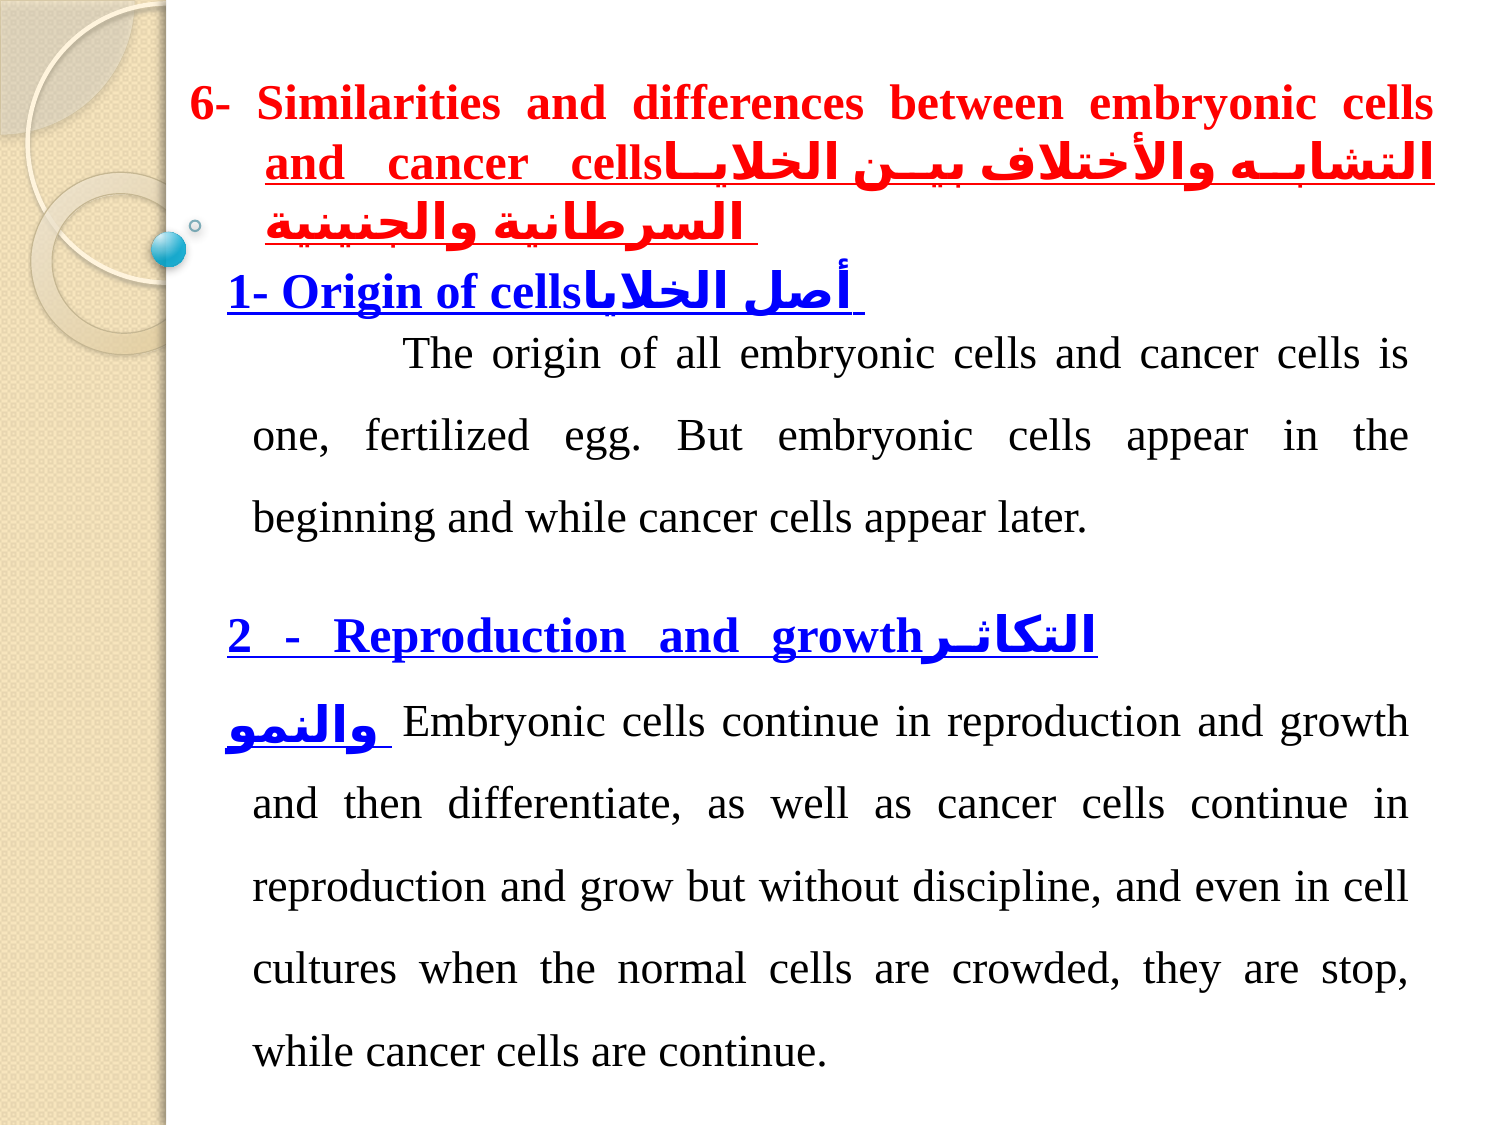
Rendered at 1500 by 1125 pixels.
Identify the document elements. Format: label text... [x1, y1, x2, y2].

text_box The origin of all embryonic cells and cancer cells is one, fertilized egg. But embryonic cells appear in the beginning and while cancer cells appear later. [237, 287, 1425, 550]
text_box 2 - Reproduction and growthالتكاثر والنمو [212, 565, 1113, 761]
text_box Embryonic cells continue in reproduction and growth and then differentiate, as well as cancer cells continue in reproduction and grow but without discipline, and even in cell cultures when the normal cells are crowded, they are stop, while cancer cells are continue. [237, 655, 1425, 1083]
text_box 1- Origin of cellsأصل الخلايا [212, 221, 1100, 327]
text_box 6- Similarities and differences between embryonic cells and cancer cellsالتشابه والأختلاف بين الخلايا السرطانية والجنينية [174, 62, 1450, 258]
